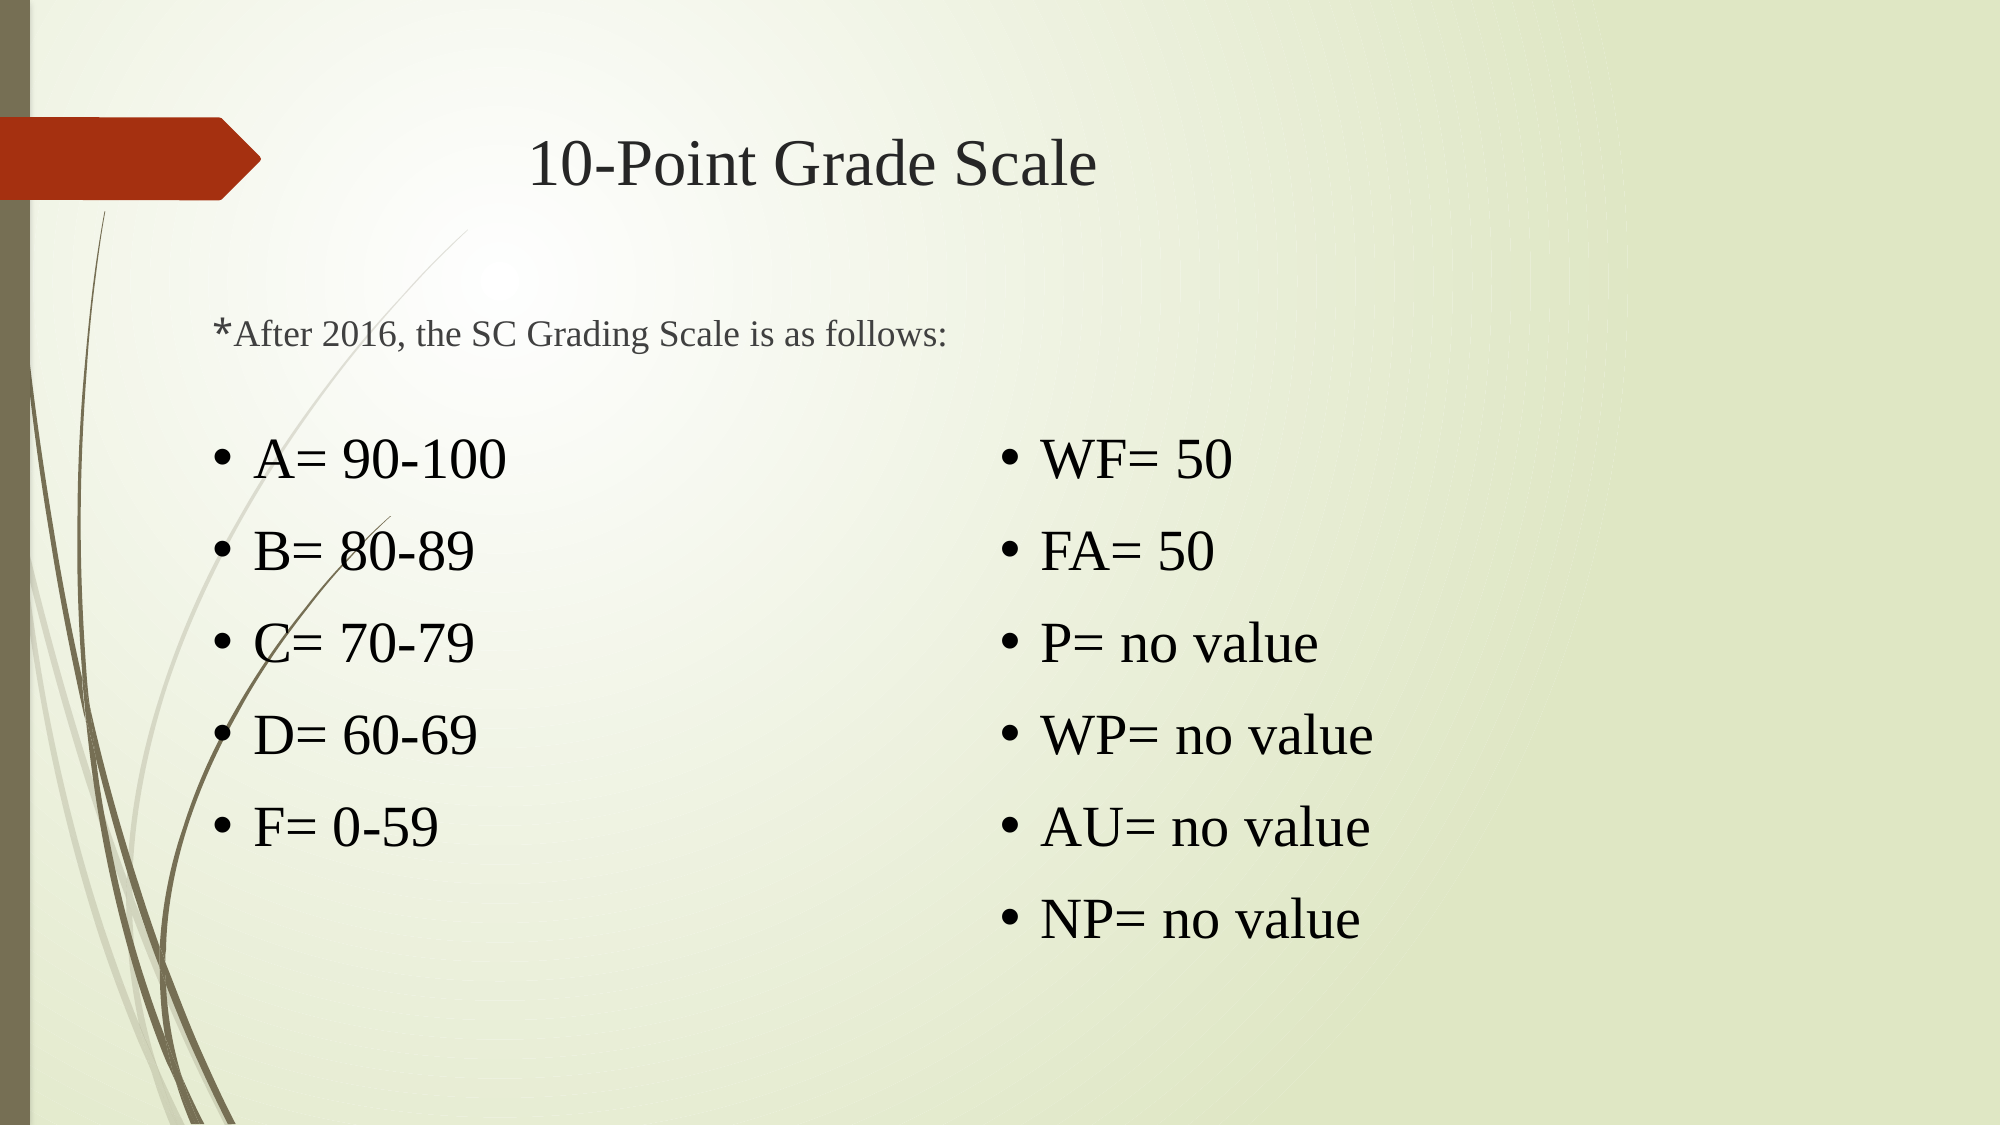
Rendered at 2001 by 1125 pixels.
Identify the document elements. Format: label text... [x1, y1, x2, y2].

list *After 2016, the SC Grading Scale is as follows: [197, 301, 1803, 420]
text_box A= 90-100 B= 80-89 C= 70-79 D= 60-69 F= 0-59 WF= 50 FA= 50 P= no value WP= no value AU= no value NP= no value [197, 420, 1803, 1096]
title 10-Point Grade Scale [512, 110, 1975, 321]
